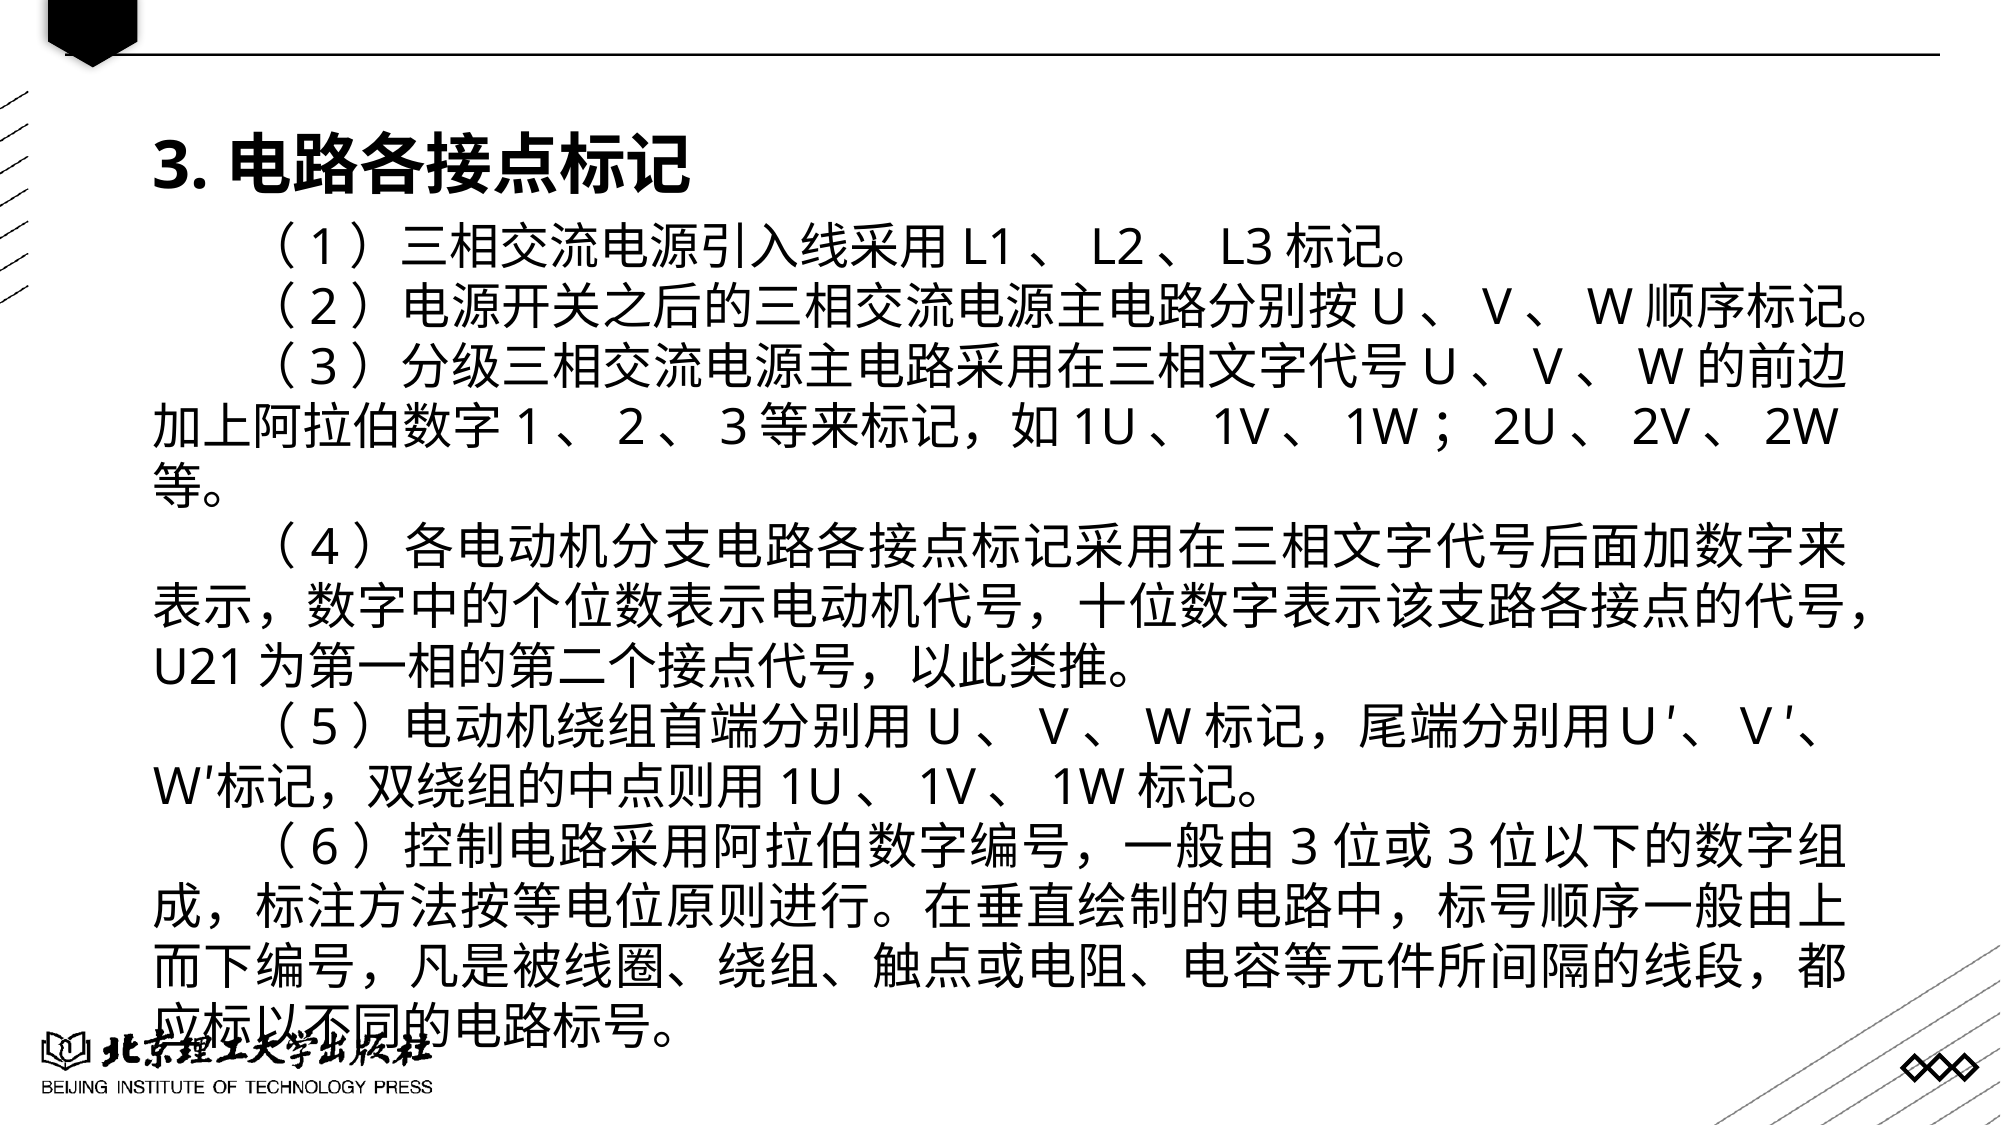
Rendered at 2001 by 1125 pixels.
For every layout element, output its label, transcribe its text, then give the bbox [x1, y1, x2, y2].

picture [0, 0, 2001, 1125]
text_box 3.电路各接点标记 （1）三相交流电源引入线采用L1、L2、L3标记。 （2）电源开关之后的三相交流电源主电路分别按U、V、W顺序标记。 （3）分级三相交流电源主电路采用在三相文字代号U、V、W的前边加上阿拉伯数字1、2、3等来标记，如1U、1V、1W；2U、2V、2W等。 （4）各电动机分支电路各接点标记采用在三相文字代号后面加数字来表示，数字中的个位数表示电动机代号，十位数字表示该支路各接点的代号，U21为第一相的第二个接点代号，以此类推。 （5）电动机绕组首端分别用U、V、W标记，尾端分别用Ｕ′、Ｖ′、Ｗ′标记，双绕组的中点则用1U、1V、1W标记。 （6）控制电路采用阿拉伯数字编号，一般由3位或3位以下的数字组成，标注方法按等电位原则进行。在垂直绘制的电路中，标号顺序一般由上而下编号，凡是被线圈、绕组、触点或电阻、电容等元件所间隔的线段，都应标以不同的电路标号。 [137, 114, 1863, 1062]
